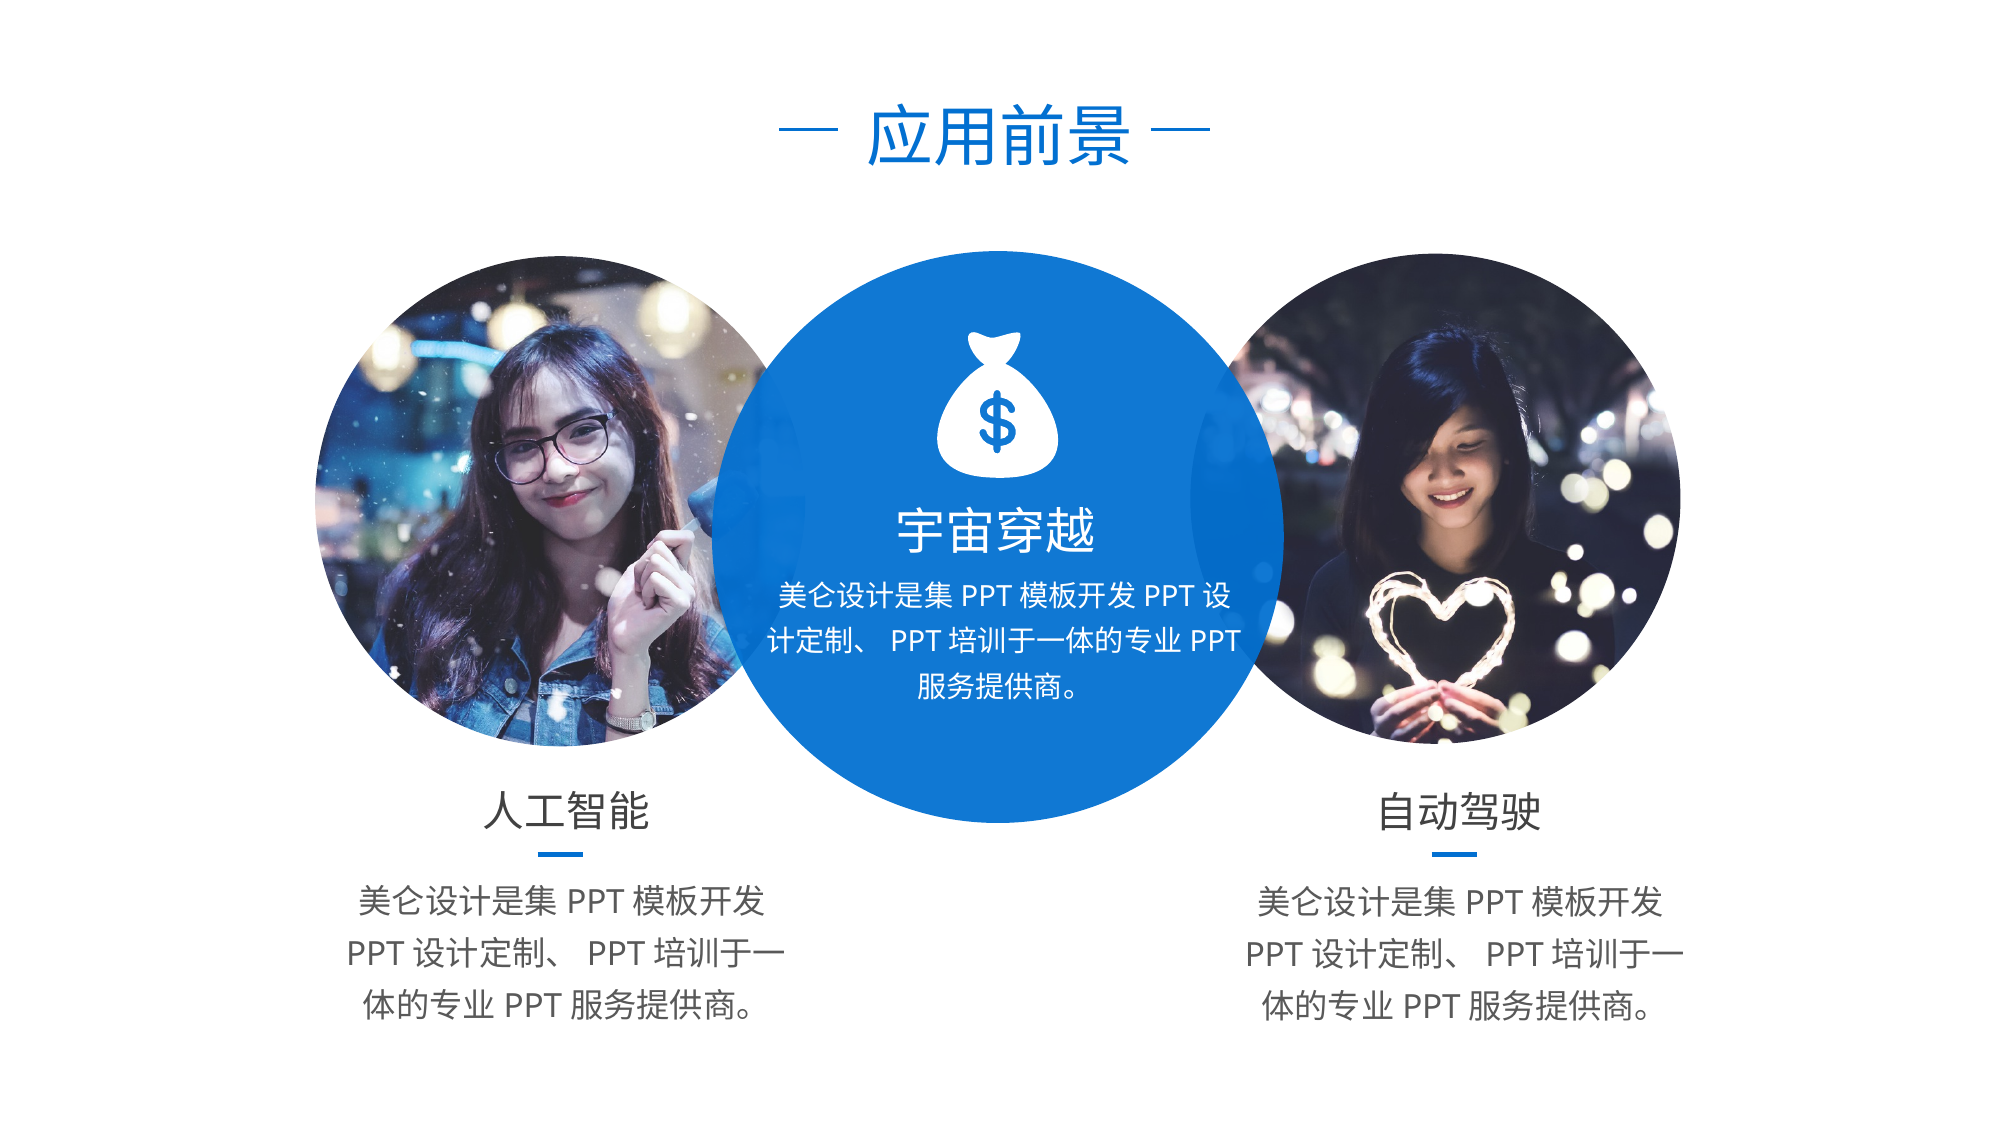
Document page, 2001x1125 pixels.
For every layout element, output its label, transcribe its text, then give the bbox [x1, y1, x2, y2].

picture [1190, 253, 1681, 744]
picture [315, 256, 806, 747]
text_box [806, 251, 1190, 559]
text_box 自动驾驶 [1360, 768, 1569, 844]
text_box 美仑设计是集PPT模板开发PPT设计定制、PPT培训于一体的专业PPT服务提供商。 [1213, 862, 1716, 1033]
text_box 美仑设计是集PPT模板开发PPT设计定制、PPT培训于一体的专业PPT服务提供商。 [315, 860, 818, 1031]
text_box 应用前景 [831, 70, 1168, 182]
text_box 宇宙穿越 [880, 480, 1111, 559]
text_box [898, 327, 1109, 487]
text_box 美仑设计是集PPT模板开发PPT设计定制、PPT培训于一体的专业PPT服务提供商。 [806, 559, 1190, 711]
text_box [803, 711, 1196, 823]
text_box 人工智能 [464, 767, 669, 842]
